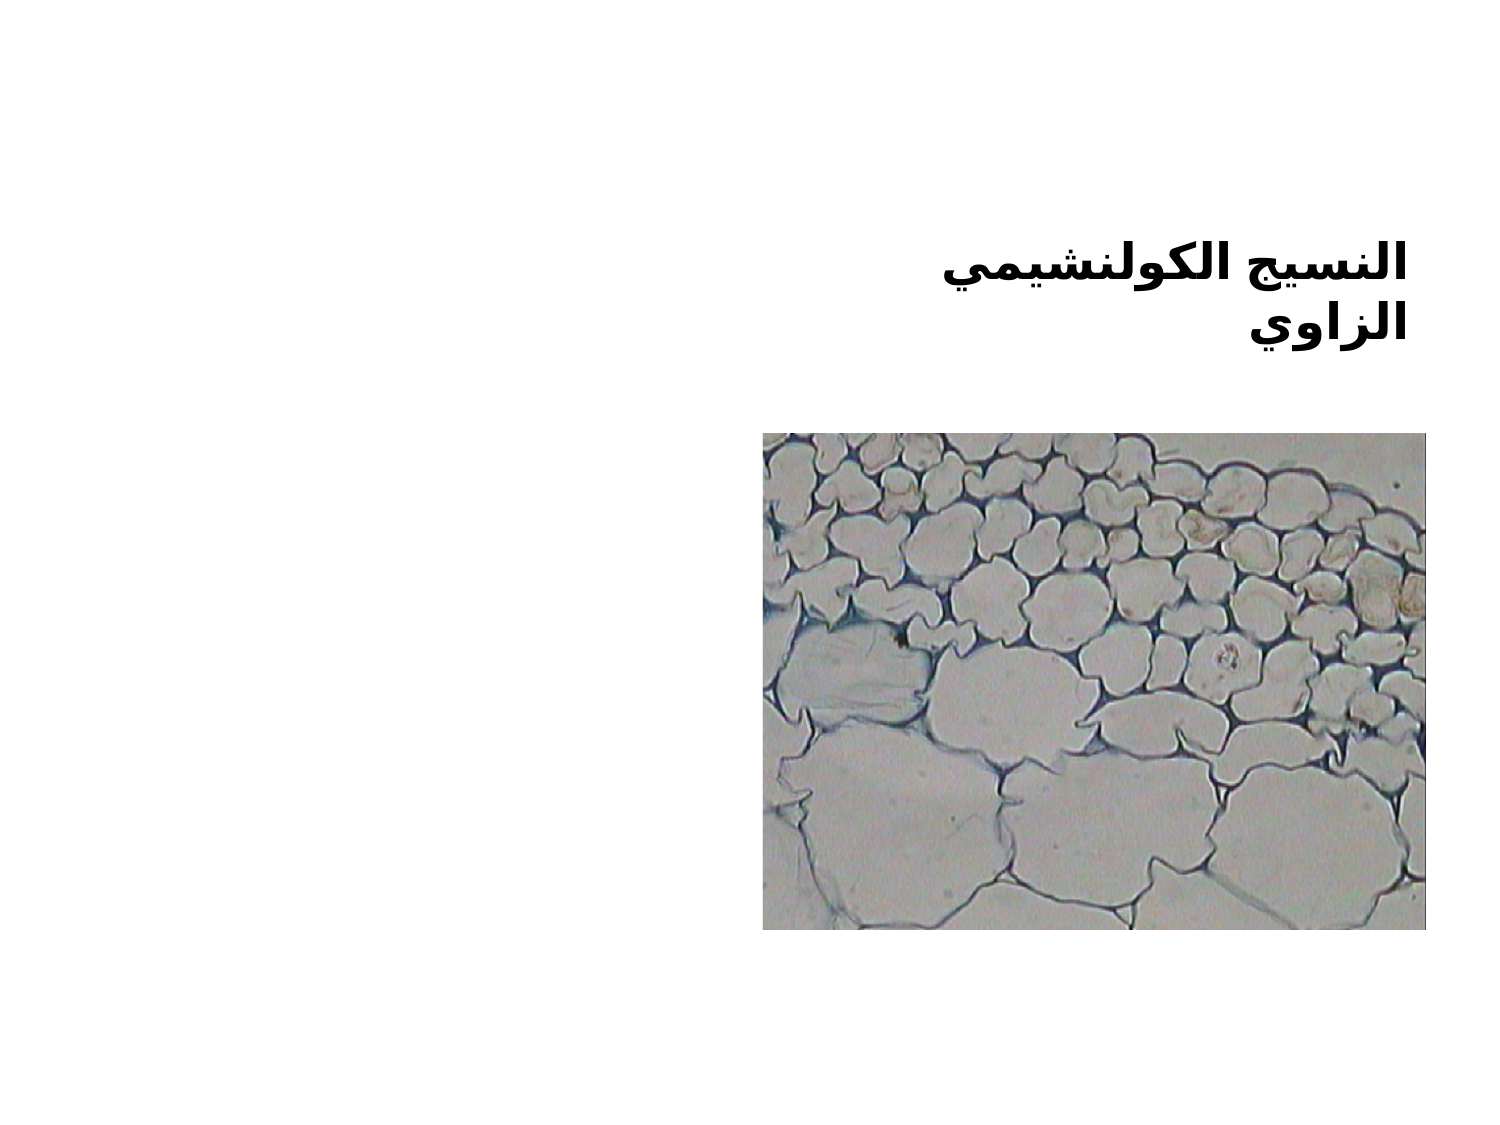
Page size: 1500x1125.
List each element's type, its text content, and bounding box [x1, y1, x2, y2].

list النسيج الكولنشيمي الزاوي [761, 251, 1425, 357]
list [761, 431, 1426, 930]
